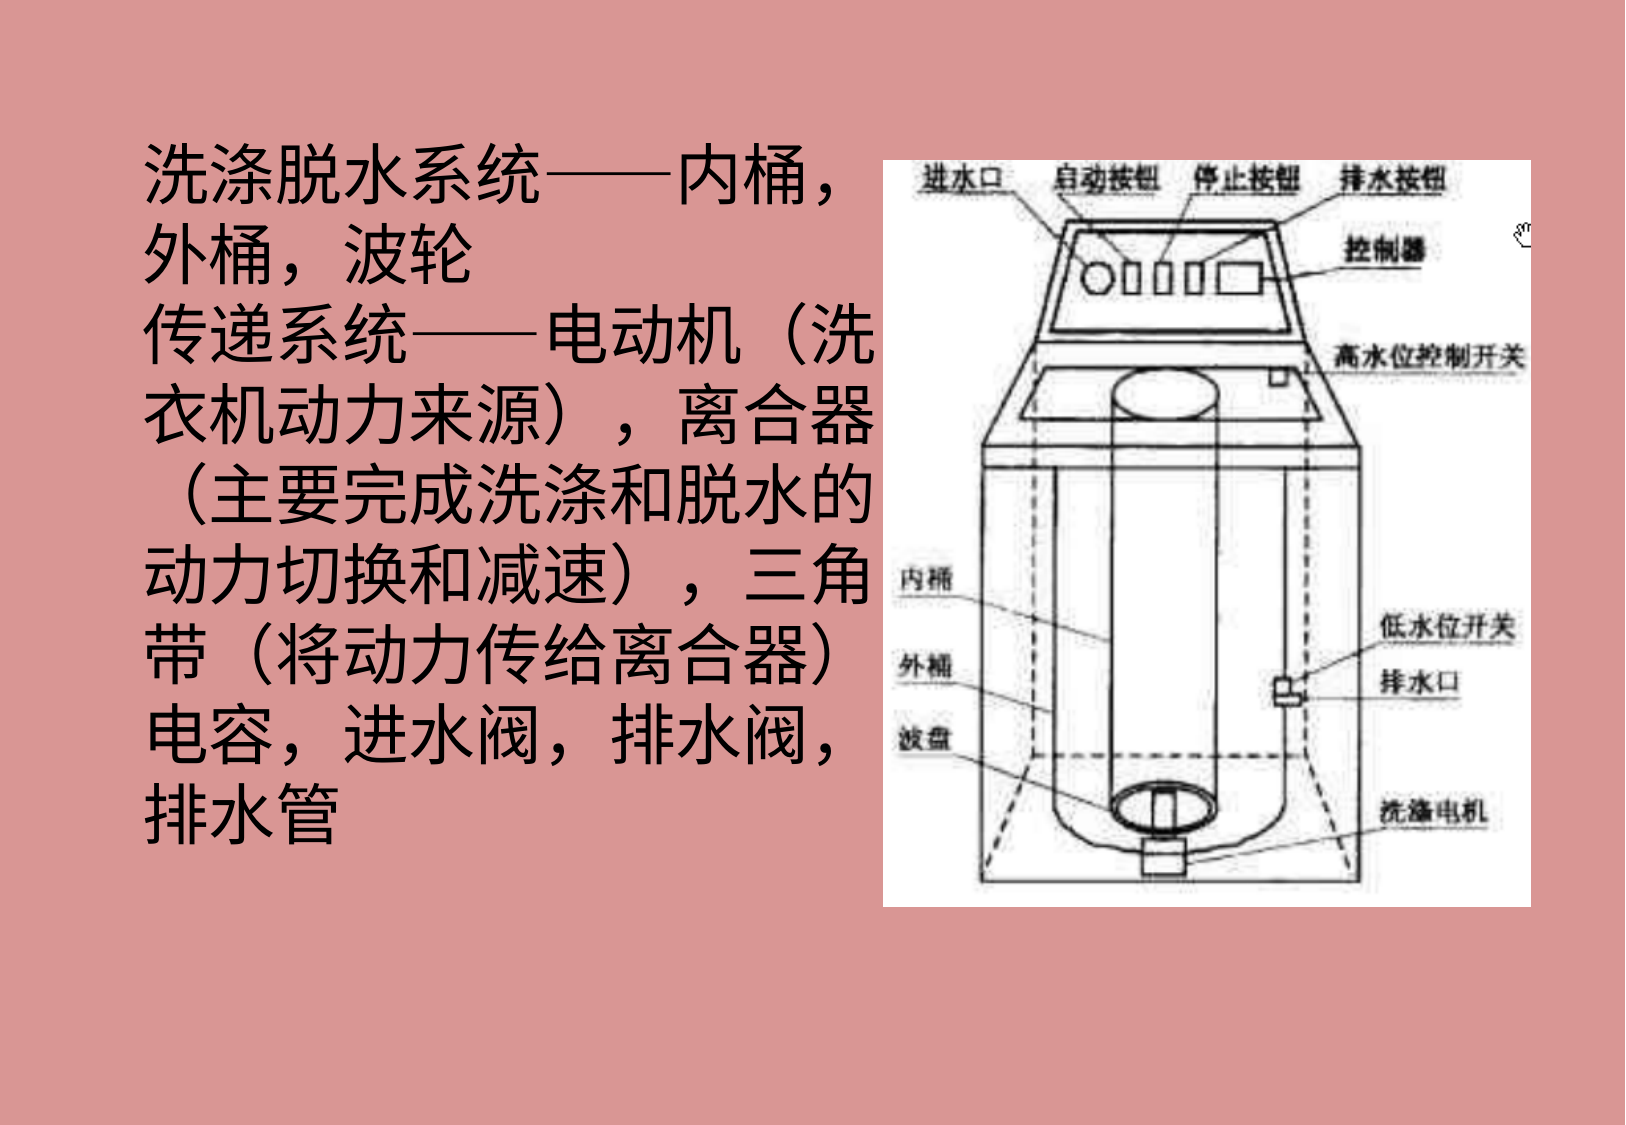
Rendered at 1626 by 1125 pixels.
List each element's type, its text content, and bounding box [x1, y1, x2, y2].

picture [883, 160, 1531, 907]
text_box 洗涤脱水系统——内桶，外桶，波轮 传递系统——电动机（洗衣机动力来源），离合器（主要完成洗涤和脱水的动力切换和减速），三角带（将动力传给离合器），电容，进水阀，排水阀，排水管 [127, 125, 943, 860]
